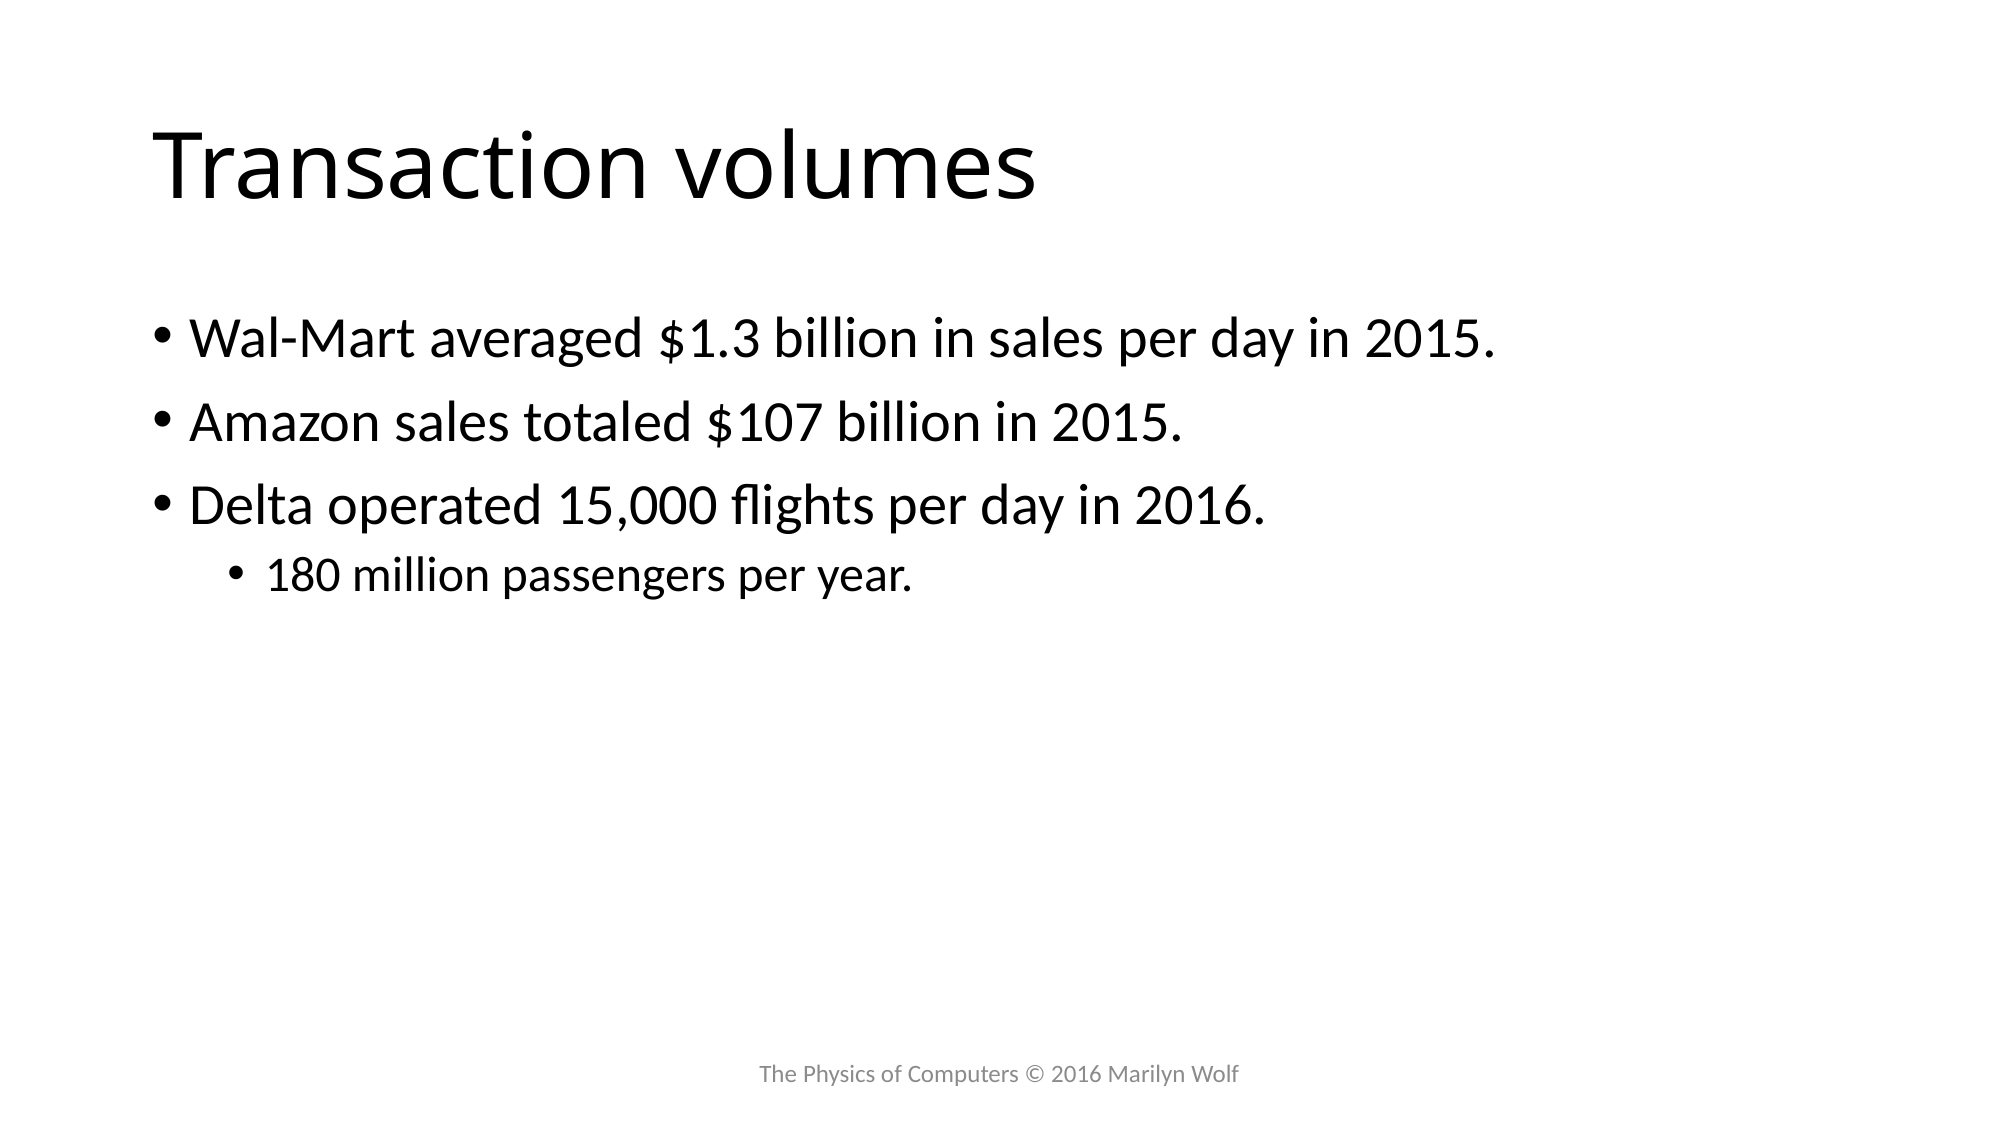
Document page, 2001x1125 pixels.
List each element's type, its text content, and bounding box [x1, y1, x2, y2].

title Transaction volumes [137, 59, 1863, 278]
footer The Physics of Computers © 2016 Marilyn Wolf [662, 1042, 1338, 1103]
list Wal-Mart averaged $1.3 billion in sales per day in 2015. Amazon sales totaled $107 billion in 2015. Delta operated 15,000 flights per day in 2016. 180 million passengers per year. [137, 299, 1863, 1014]
